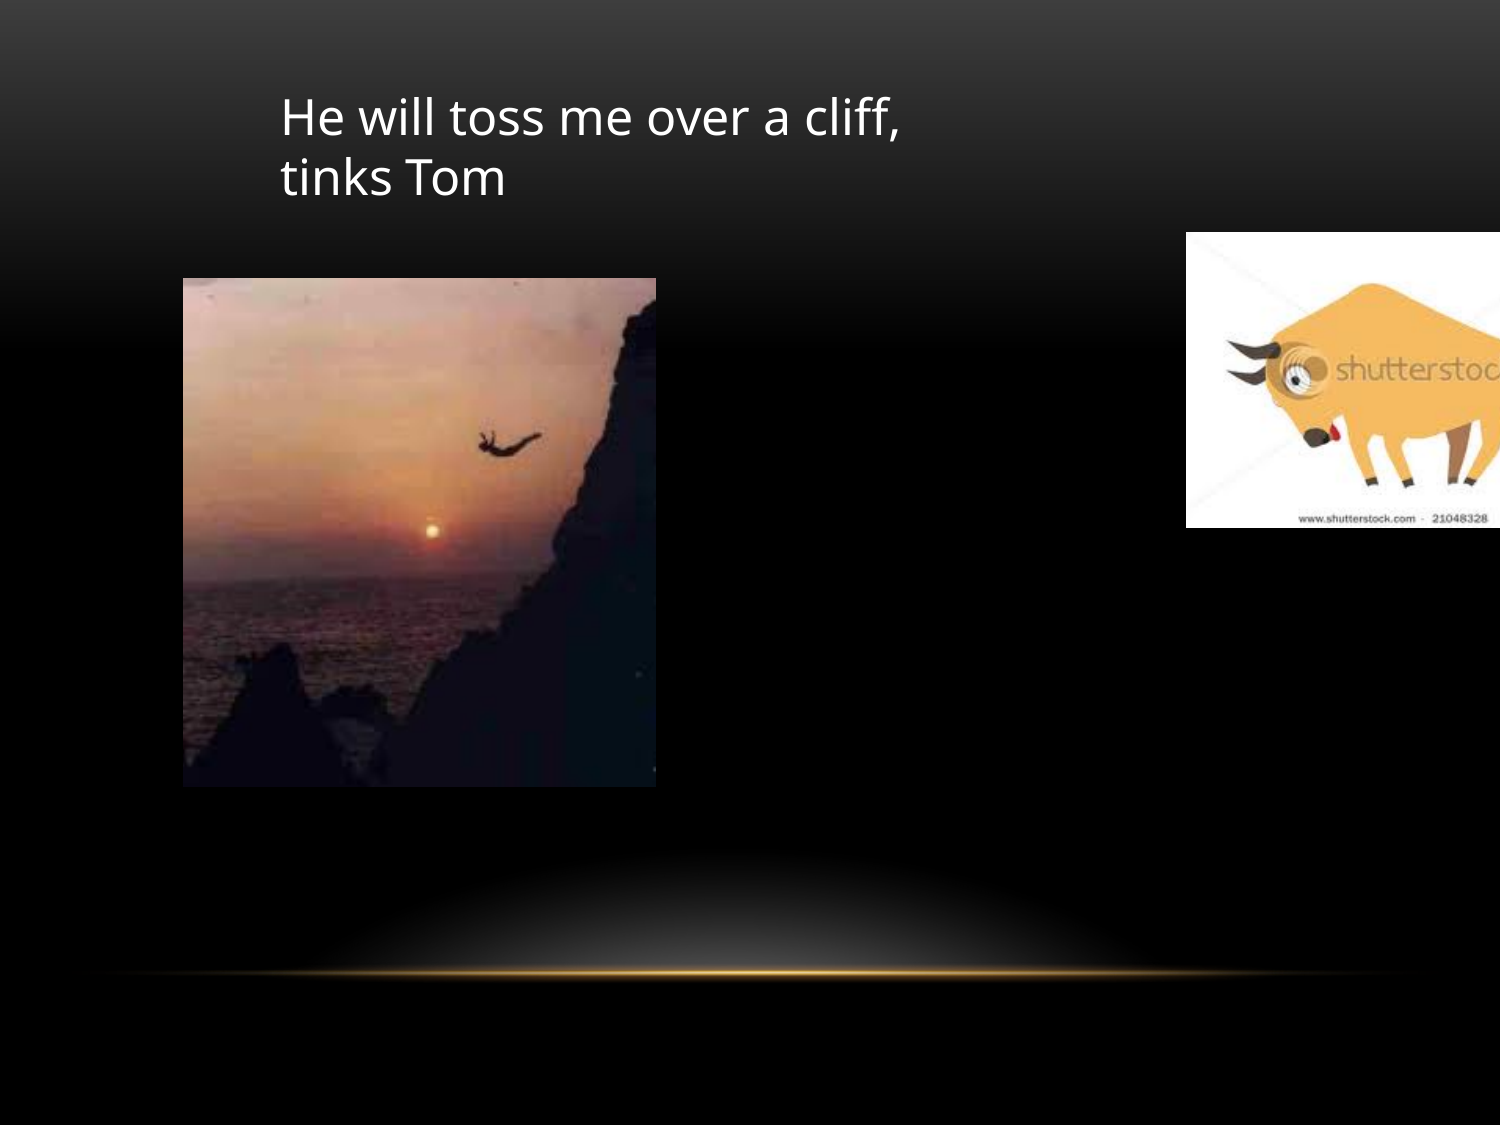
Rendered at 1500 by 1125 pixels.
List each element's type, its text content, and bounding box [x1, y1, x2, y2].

text_box He will toss me over a cliff, tinks Tom [265, 78, 1187, 213]
picture [0, 0, 1500, 1125]
